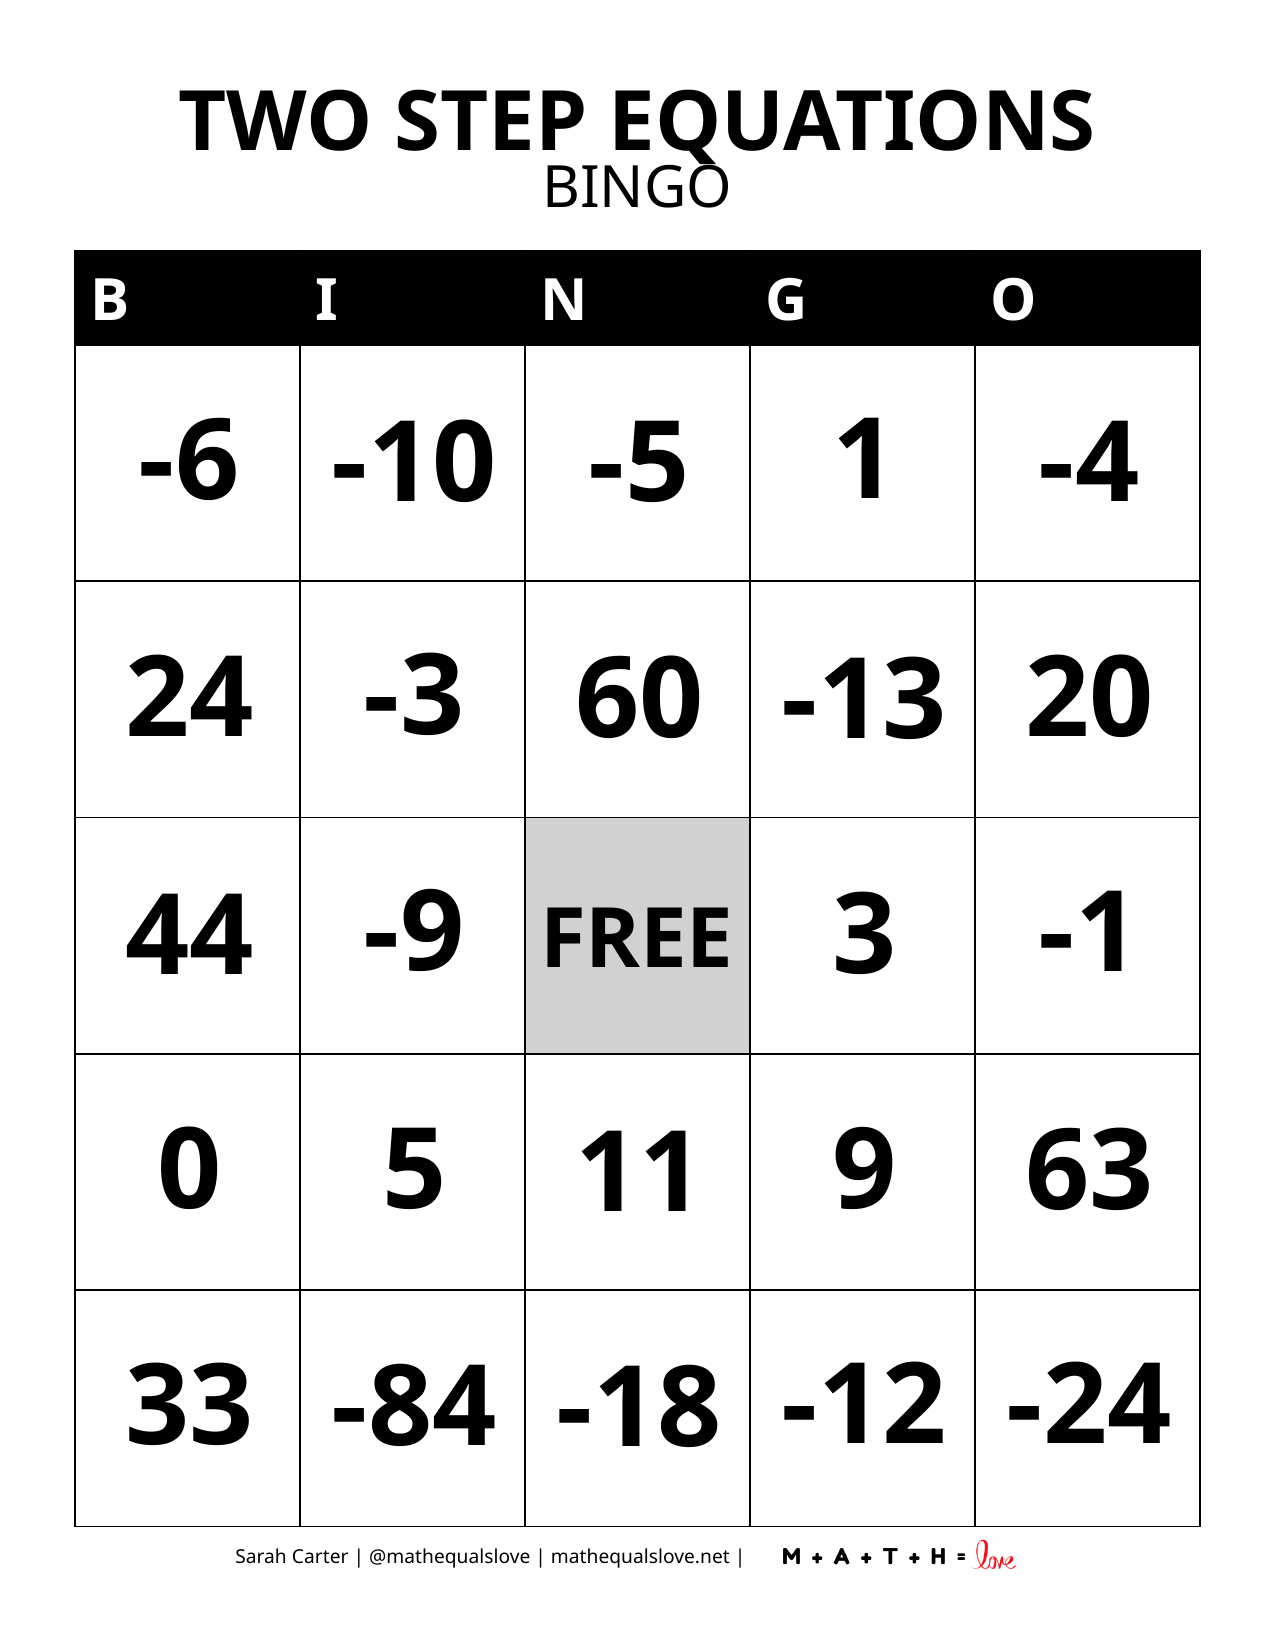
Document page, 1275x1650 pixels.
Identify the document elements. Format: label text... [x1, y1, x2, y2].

table_cell [751, 953, 974, 1053]
table_cell [301, 346, 524, 432]
table_cell [526, 481, 749, 580]
table_cell [526, 716, 749, 817]
table_cell [976, 1422, 1199, 1526]
table_cell [301, 1187, 524, 1289]
text_box -13 [750, 669, 978, 717]
table_cell [751, 346, 974, 429]
table_cell [976, 1055, 1199, 1141]
text_box 63 [975, 1141, 1203, 1189]
table_cell FREE [526, 818, 749, 1053]
text_box -12 [750, 1374, 978, 1422]
table_cell [526, 1055, 749, 1142]
text_box 24 [75, 667, 303, 715]
table_cell [751, 717, 974, 817]
text_box TWO STEP EQUATIONS [74, 59, 1200, 175]
table_cell [751, 1055, 974, 1140]
text_box -84 [300, 1376, 528, 1424]
text_box -5 [525, 433, 753, 481]
table_cell [76, 346, 299, 430]
table_header G [751, 251, 974, 344]
table_cell [301, 480, 524, 580]
table_cell [976, 818, 1199, 903]
table_header B [76, 251, 299, 344]
table_cell [976, 481, 1199, 580]
table_cell [301, 582, 524, 665]
table_cell [76, 715, 299, 817]
text_box 20 [975, 667, 1203, 715]
table_cell [76, 1423, 299, 1526]
table_cell [526, 1425, 749, 1526]
text_box -18 [525, 1377, 753, 1425]
table_header I [301, 251, 524, 344]
table_cell [751, 582, 974, 669]
text_box -1 [975, 903, 1203, 951]
table_cell [751, 1291, 974, 1374]
table_cell [301, 1055, 524, 1139]
text_box 0 [75, 1139, 303, 1187]
table_cell [301, 713, 524, 817]
table_cell [76, 954, 299, 1053]
table_header N [526, 251, 749, 344]
text_box -24 [978, 1374, 1203, 1422]
table_cell [976, 715, 1199, 817]
text_box 11 [525, 1142, 753, 1190]
table_cell [751, 1188, 974, 1289]
text_box 33 [75, 1375, 303, 1423]
table_cell [976, 1189, 1199, 1289]
table_cell [76, 1187, 299, 1289]
table_cell [76, 818, 299, 906]
text_box 60 [525, 668, 753, 716]
table_cell [301, 818, 524, 902]
table_cell [76, 1055, 299, 1139]
table_cell [76, 582, 299, 667]
table_cell [751, 477, 974, 580]
text_box -4 [975, 433, 1203, 481]
text_box 5 [303, 1139, 528, 1187]
text_box -6 [75, 430, 303, 478]
table_header O [976, 251, 1199, 344]
table_cell [76, 1291, 299, 1375]
table_cell [526, 582, 749, 668]
table_cell [301, 1424, 524, 1526]
text_box 1 [750, 429, 978, 477]
table_cell [976, 951, 1199, 1053]
table_cell [976, 346, 1199, 433]
table_cell [976, 1291, 1199, 1374]
table_cell [751, 1422, 974, 1526]
text_box 9 [750, 1140, 978, 1188]
text_box 3 [750, 905, 978, 953]
text_box -10 [300, 432, 528, 480]
text_box -9 [300, 902, 528, 950]
text_box -3 [300, 665, 528, 713]
text_box 44 [75, 906, 303, 954]
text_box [220, 1535, 1055, 1576]
table_cell [526, 346, 749, 433]
table_cell [76, 478, 299, 580]
text_box BINGO [74, 175, 1200, 226]
table_cell [301, 1291, 524, 1376]
table_cell [751, 818, 974, 905]
table_cell [526, 1291, 749, 1377]
table_cell [526, 1190, 749, 1289]
table_cell [976, 582, 1199, 667]
table_cell [301, 950, 524, 1053]
